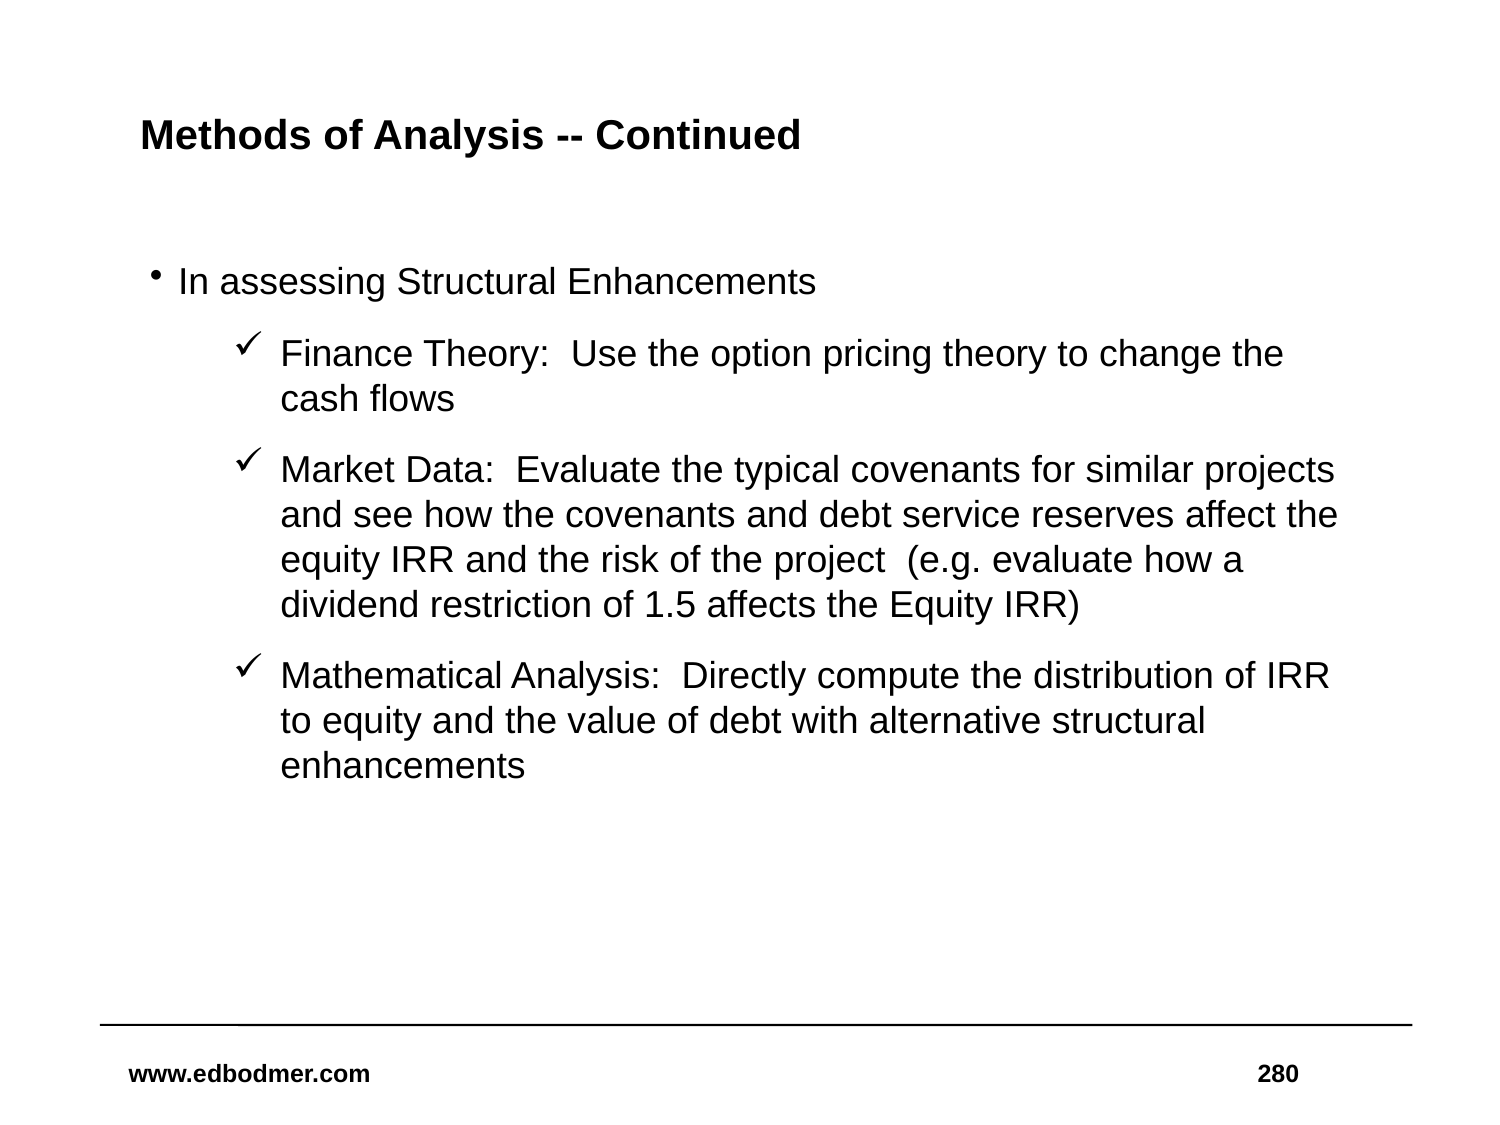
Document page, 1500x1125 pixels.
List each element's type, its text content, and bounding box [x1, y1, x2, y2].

title Methods of Analysis -- Continued [125, 99, 1288, 225]
list In assessing Structural Enhancements Finance Theory: Use the option pricing theory to change the cash flows Market Data: Evaluate the typical covenants for similar projects and see how the covenants and debt service reserves affect the equity IRR and the risk of the project (e.g. evaluate how a dividend restriction of 1.5 affects the Equity IRR) Mathematical Analysis: Directly compute the distribution of IRR to equity and the value of debt with alternative structural enhancements [125, 249, 1375, 1000]
